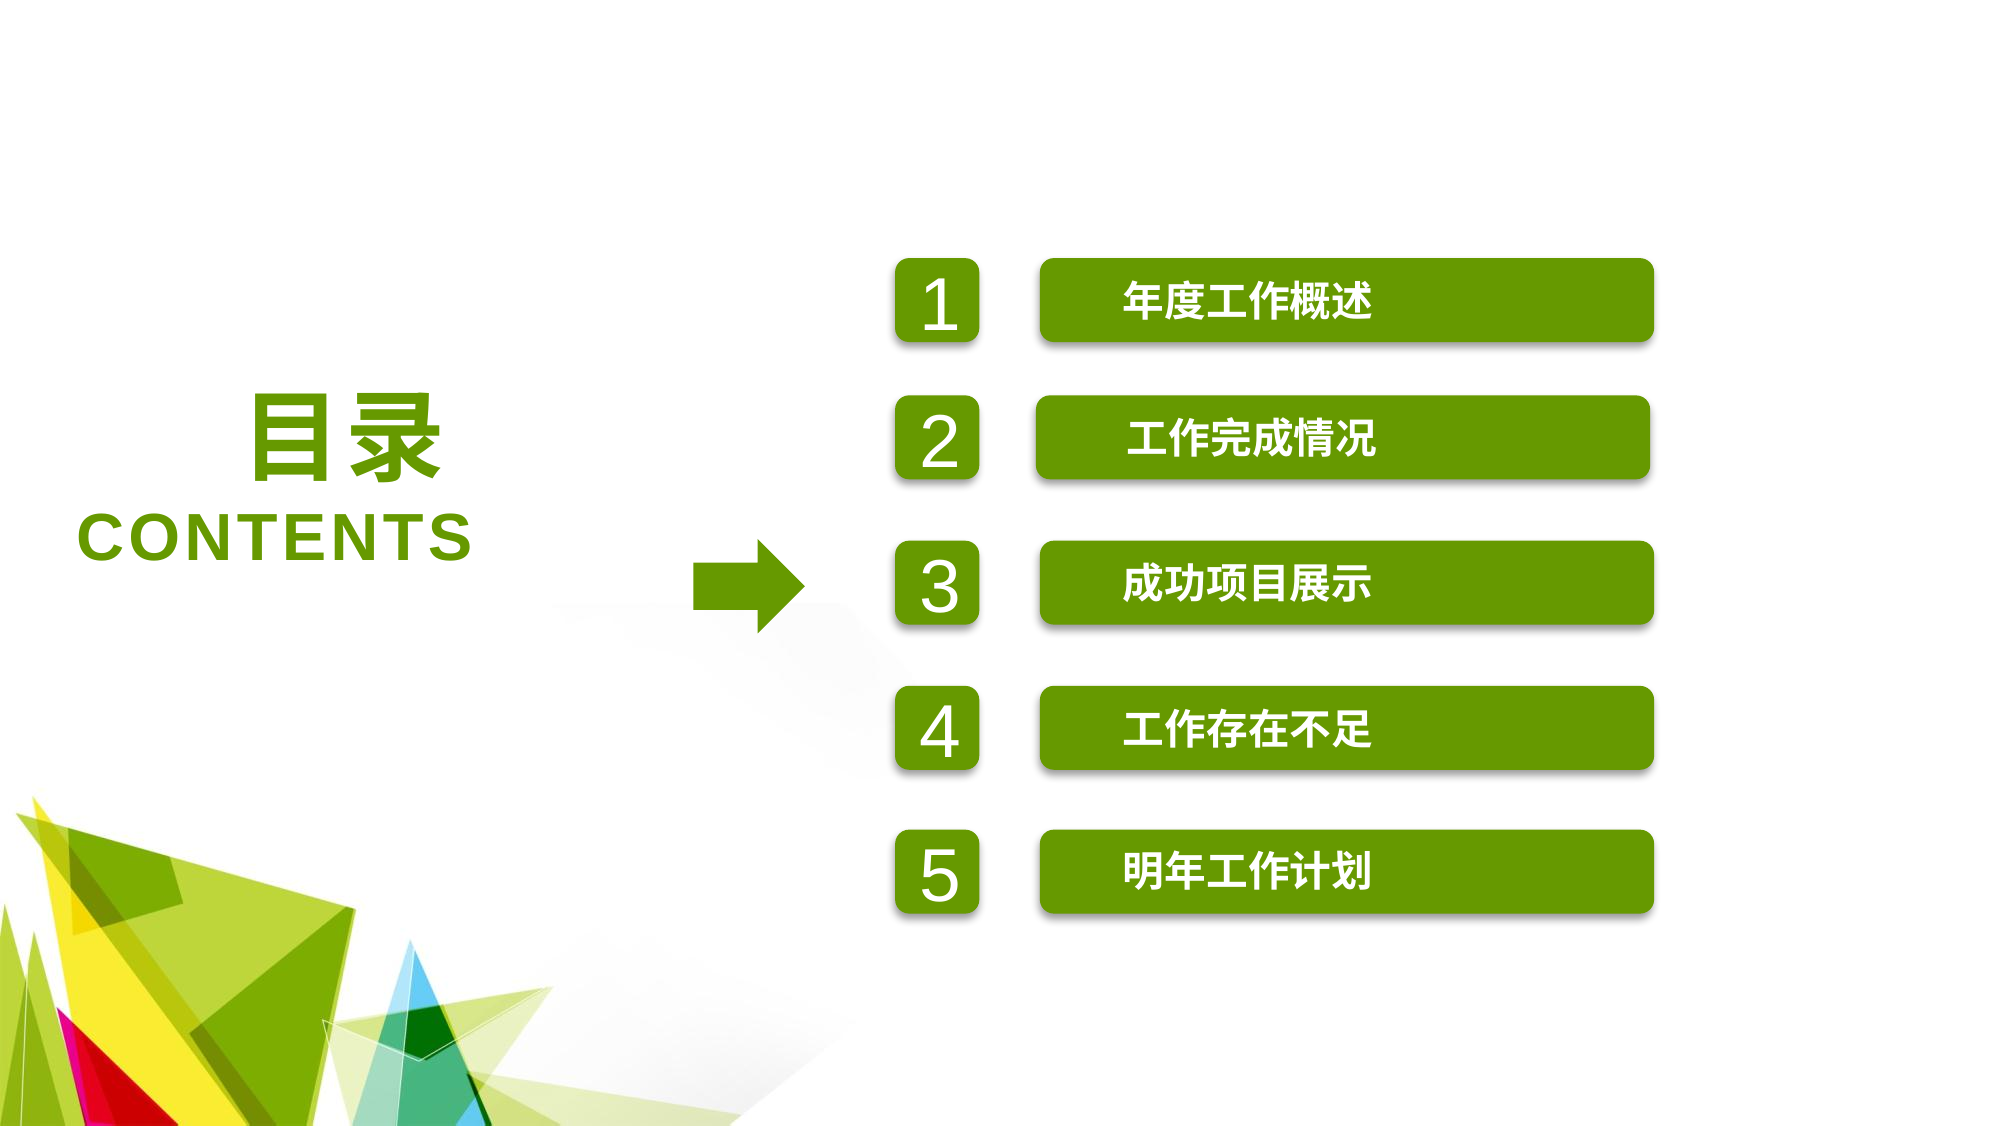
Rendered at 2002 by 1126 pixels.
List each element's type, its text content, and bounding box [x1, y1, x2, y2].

text_box 1 [892, 255, 982, 345]
text_box 4 [892, 683, 982, 772]
text_box 5 [893, 827, 982, 916]
text_box 2 [892, 393, 982, 482]
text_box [1039, 685, 1655, 770]
picture [0, 0, 2001, 1126]
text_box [1035, 395, 1651, 480]
text_box 3 [892, 538, 982, 627]
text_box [1039, 540, 1655, 625]
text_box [1039, 257, 1655, 343]
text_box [1039, 829, 1655, 914]
text_box [691, 537, 807, 636]
text_box 目录 CONTENTS [31, 364, 493, 584]
